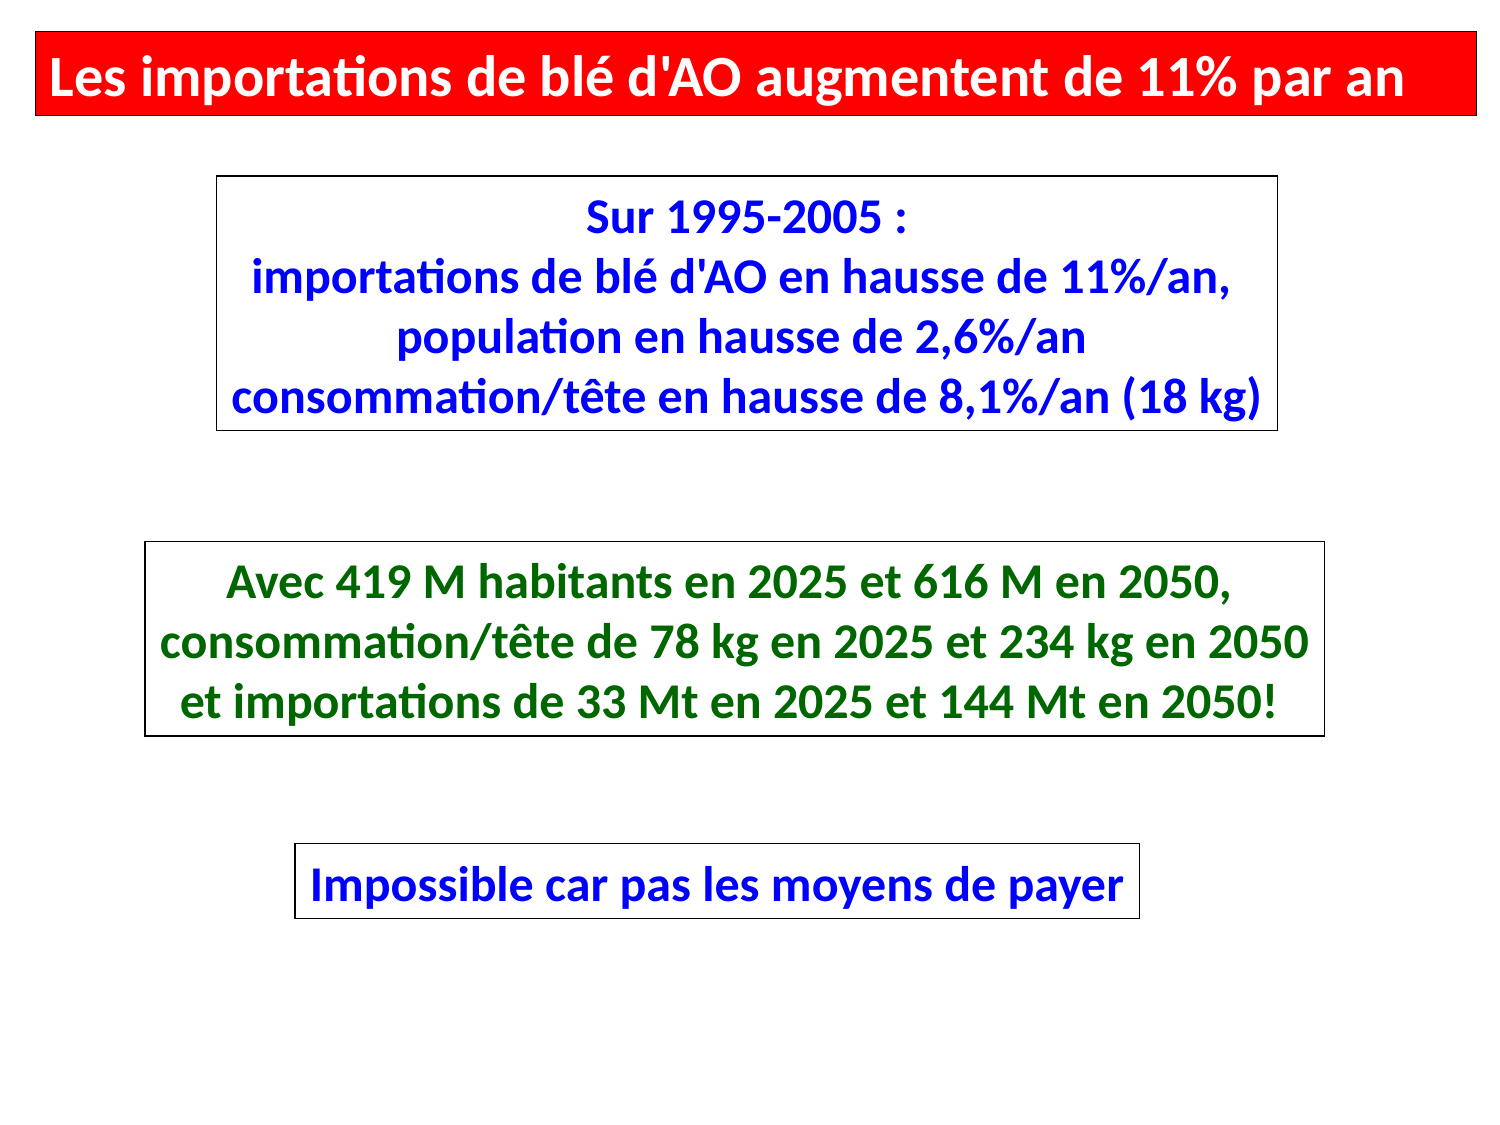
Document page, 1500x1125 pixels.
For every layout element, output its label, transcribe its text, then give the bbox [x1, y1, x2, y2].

text_box Avec 419 M habitants en 2025 et 616 M en 2050, consommation/tête de 78 kg en 2025 et 234 kg en 2050 et importations de 33 Mt en 2025 et 144 Mt en 2050! [145, 541, 1325, 737]
text_box Les importations de blé d'AO augmentent de 11% par an [35, 31, 1477, 116]
text_box Impossible car pas les moyens de payer [295, 843, 1140, 919]
text_box Sur 1995-2005 : importations de blé d'AO en hausse de 11%/an, population en hausse de 2,6%/an consommation/tête en hausse de 8,1%/an (18 kg) [216, 175, 1278, 431]
